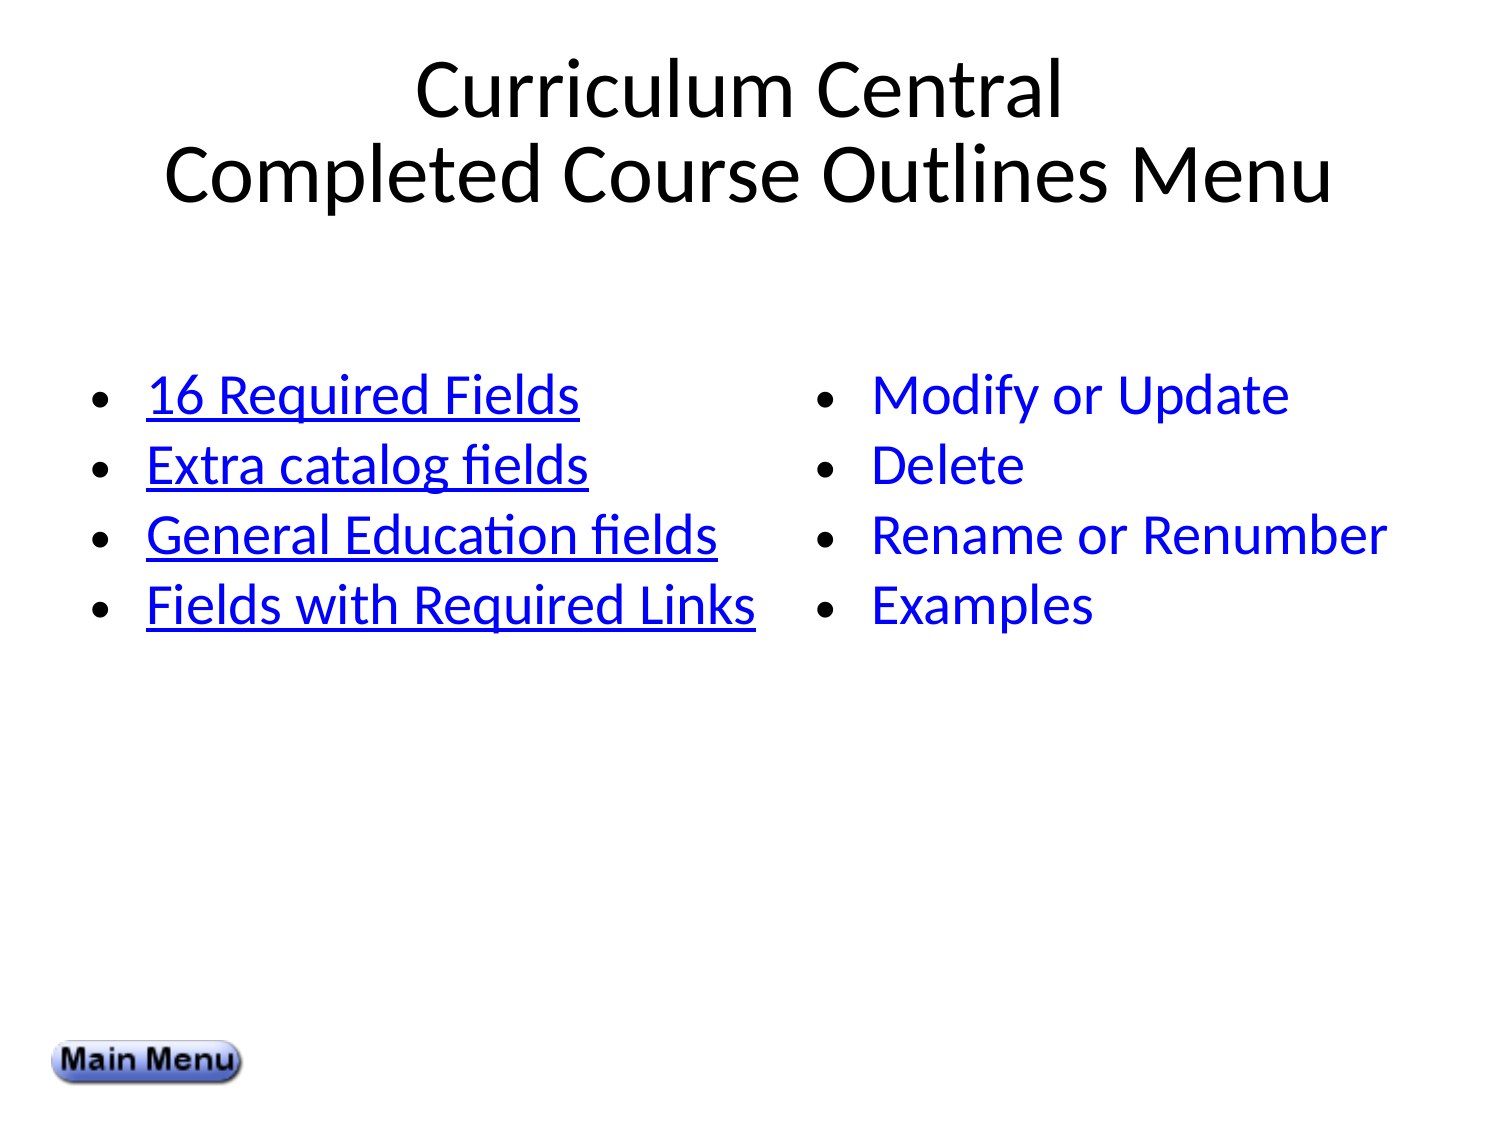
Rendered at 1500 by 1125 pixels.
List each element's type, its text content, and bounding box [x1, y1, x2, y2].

text_box Modify or Update Delete Rename or Renumber Examples [800, 362, 1500, 1063]
list 16 Required Fields Extra catalog fields General Education fields Fields with Required Links [75, 362, 800, 938]
title Curriculum Central Completed Course Outlines Menu [75, 45, 1425, 233]
picture [50, 1039, 248, 1090]
